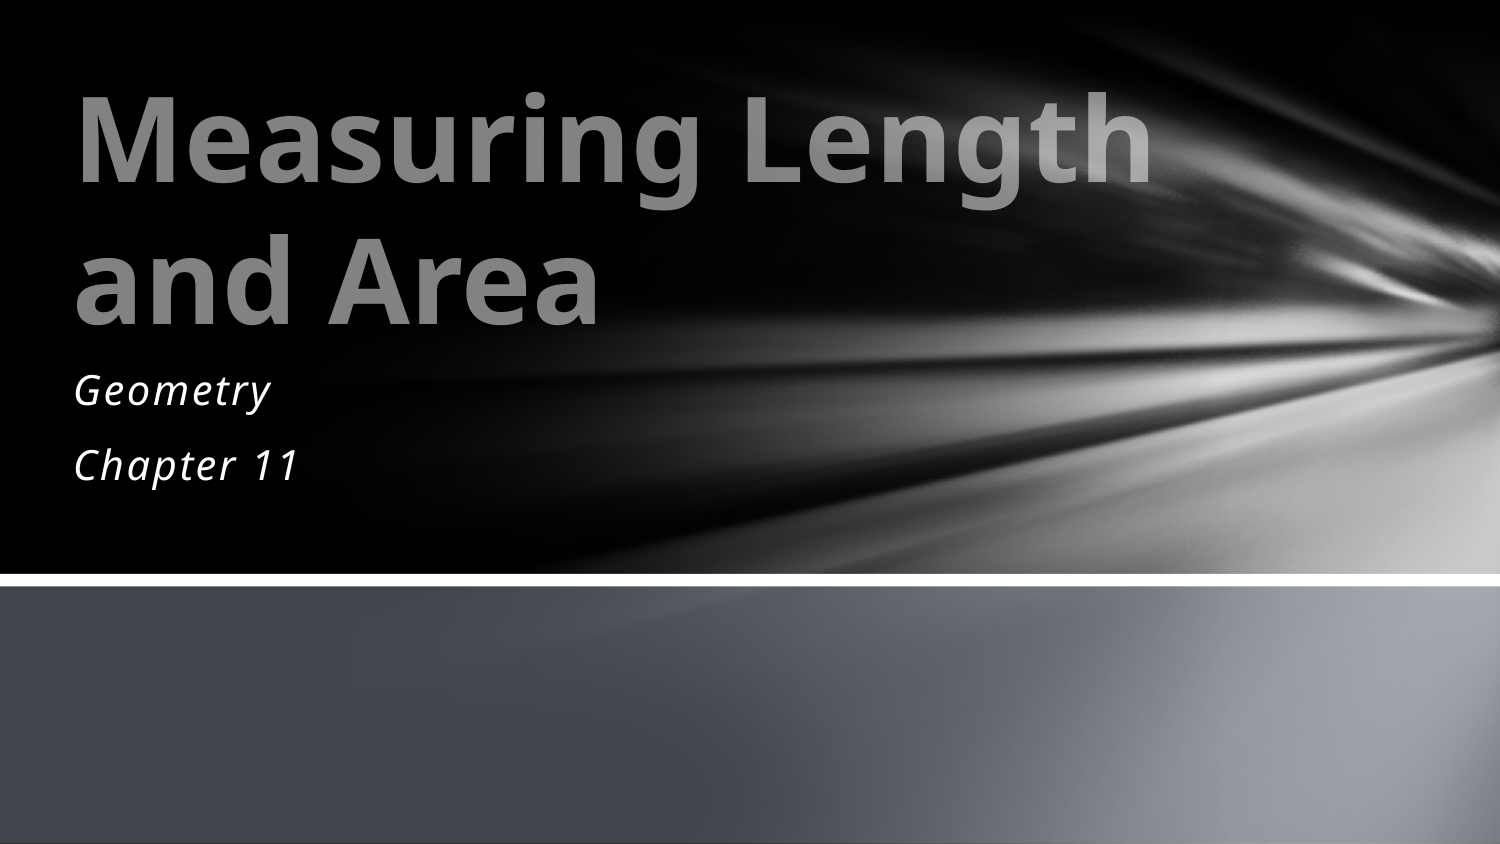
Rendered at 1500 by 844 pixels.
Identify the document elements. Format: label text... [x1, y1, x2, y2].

subtitle Geometry Chapter 11 [57, 357, 808, 525]
title Measuring Length and Area [57, 56, 1318, 357]
